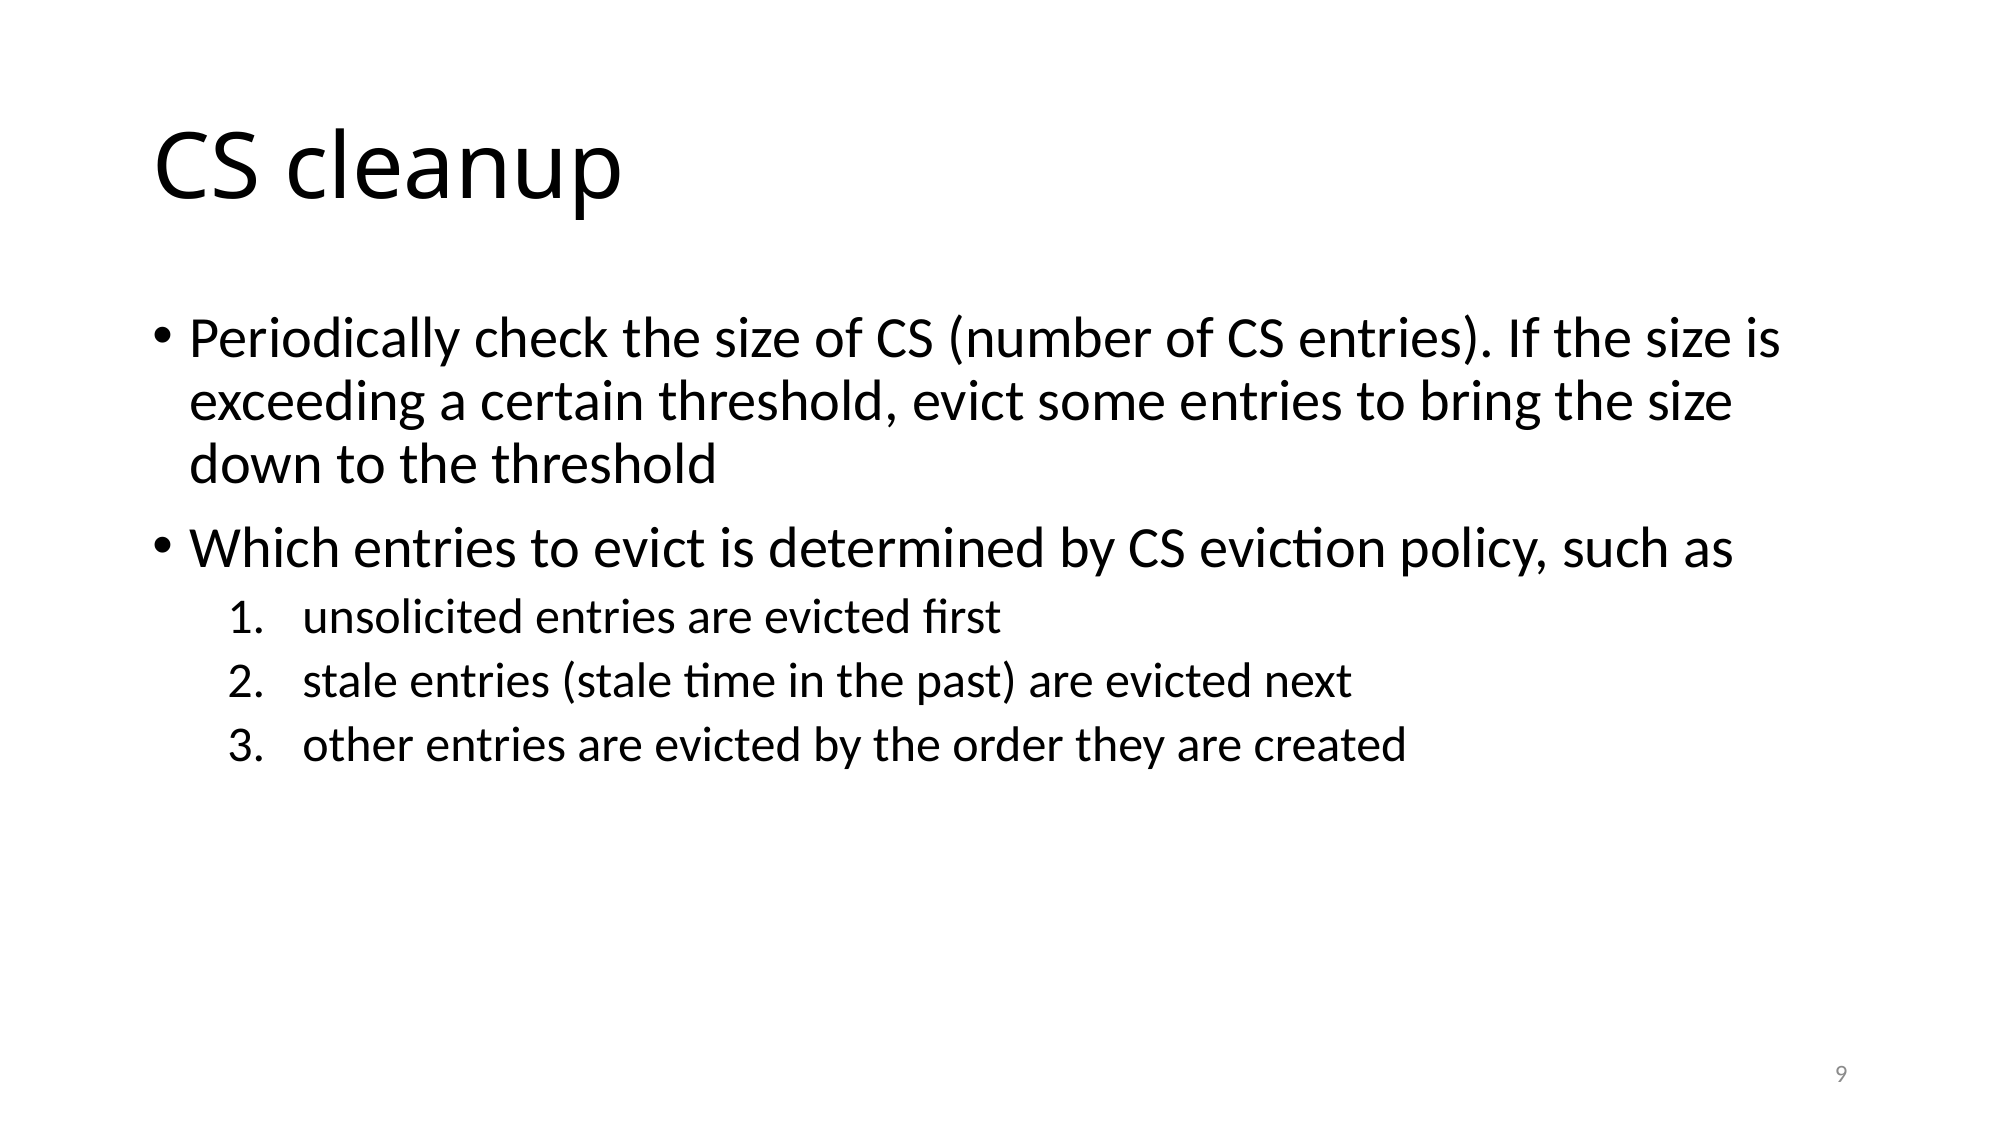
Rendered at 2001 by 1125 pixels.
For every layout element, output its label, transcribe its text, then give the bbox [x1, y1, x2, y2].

slide_number 9 [1412, 1042, 1863, 1103]
title CS cleanup [137, 59, 1863, 278]
list Periodically check the size of CS (number of CS entries). If the size is exceeding a certain threshold, evict some entries to bring the size down to the threshold Which entries to evict is determined by CS eviction policy, such as unsolicited entries are evicted first stale entries (stale time in the past) are evicted next other entries are evicted by the order they are created [137, 299, 1863, 1014]
